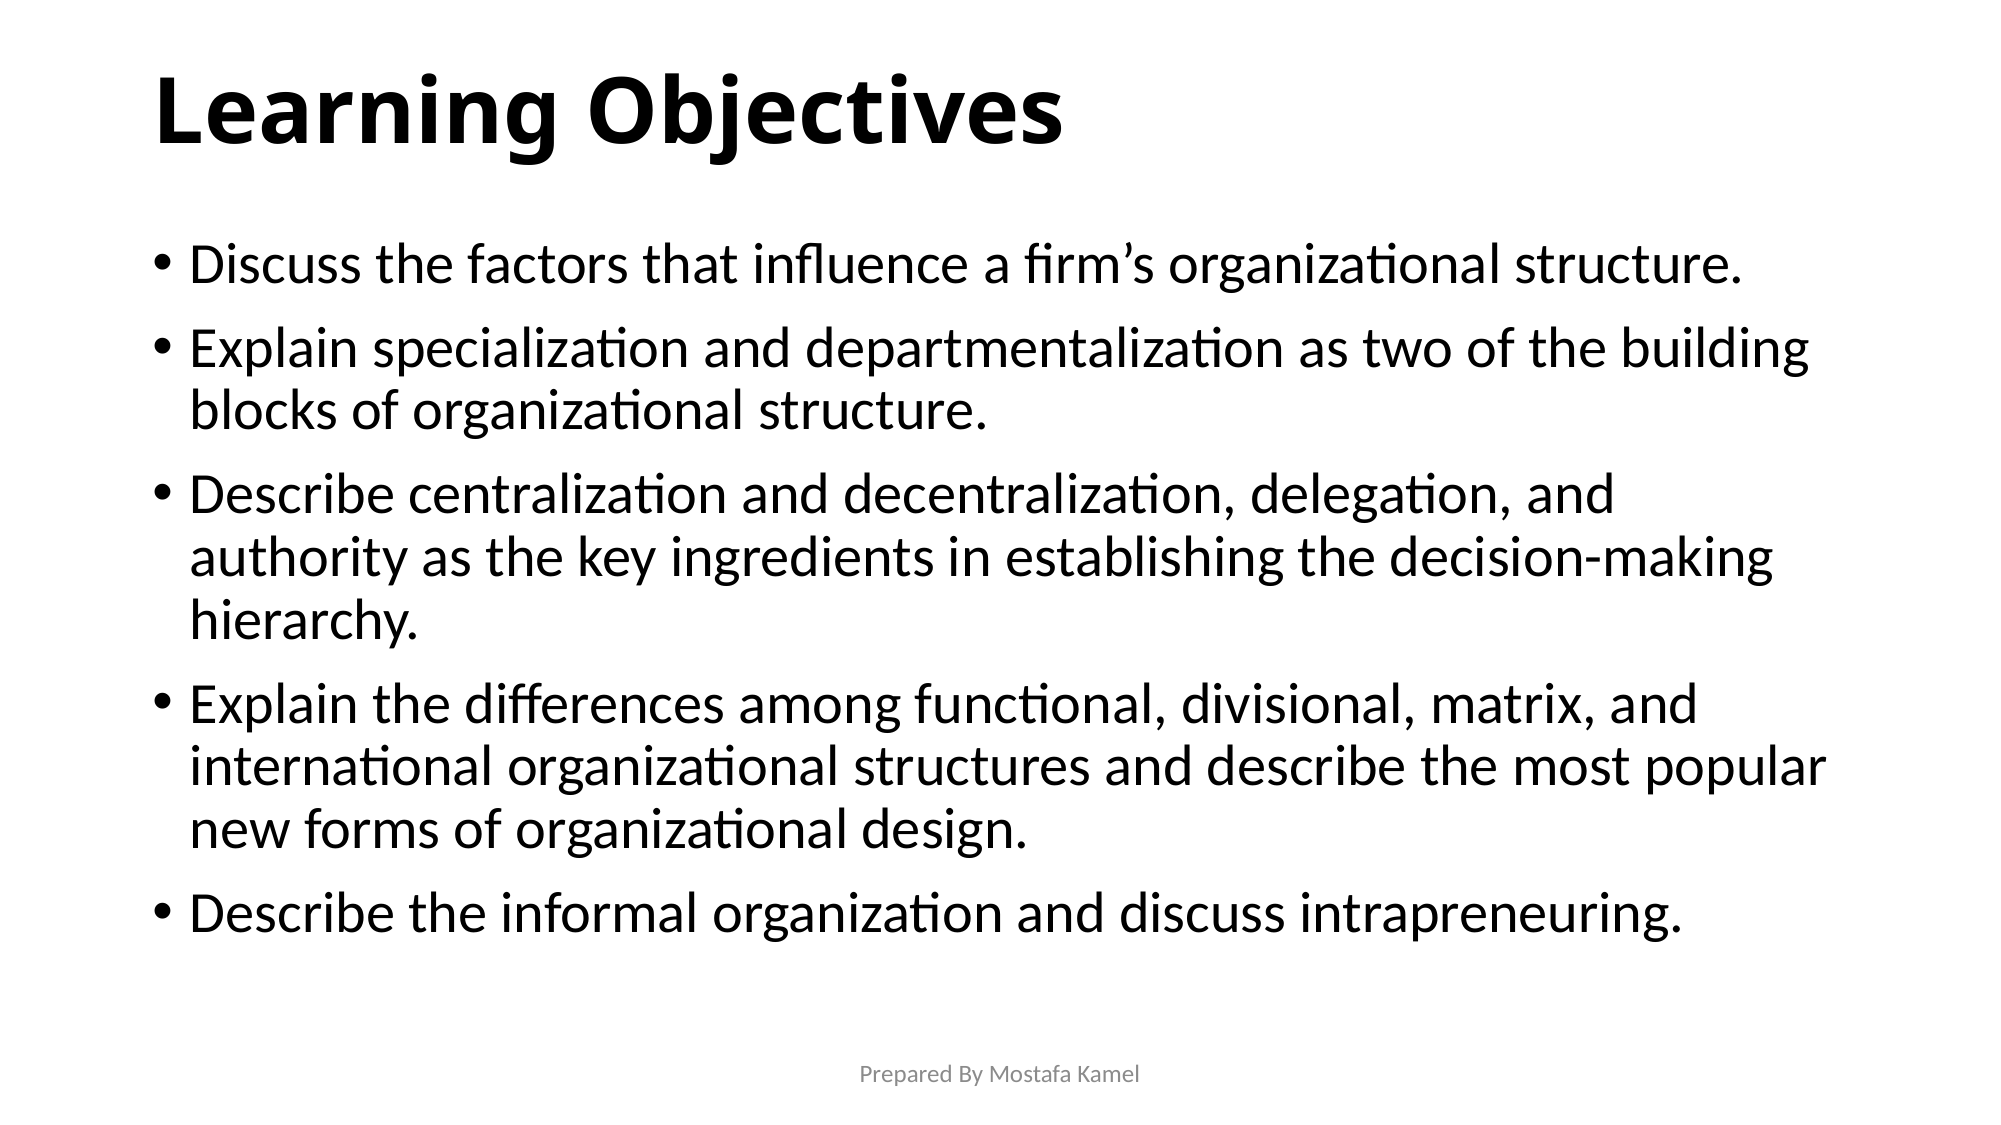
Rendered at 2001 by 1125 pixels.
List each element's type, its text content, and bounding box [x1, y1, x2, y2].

title Learning Objectives [137, 59, 1863, 225]
list Discuss the factors that influence a firm’s organizational structure. Explain specialization and departmentalization as two of the building blocks of organizational structure. Describe centralization and decentralization, delegation, and authority as the key ingredients in establishing the decision-making hierarchy. Explain the differences among functional, divisional, matrix, and international organizational structures and describe the most popular new forms of organizational design. Describe the informal organization and discuss intrapreneuring. [137, 225, 1863, 1014]
footer Prepared By Mostafa Kamel [662, 1042, 1338, 1103]
